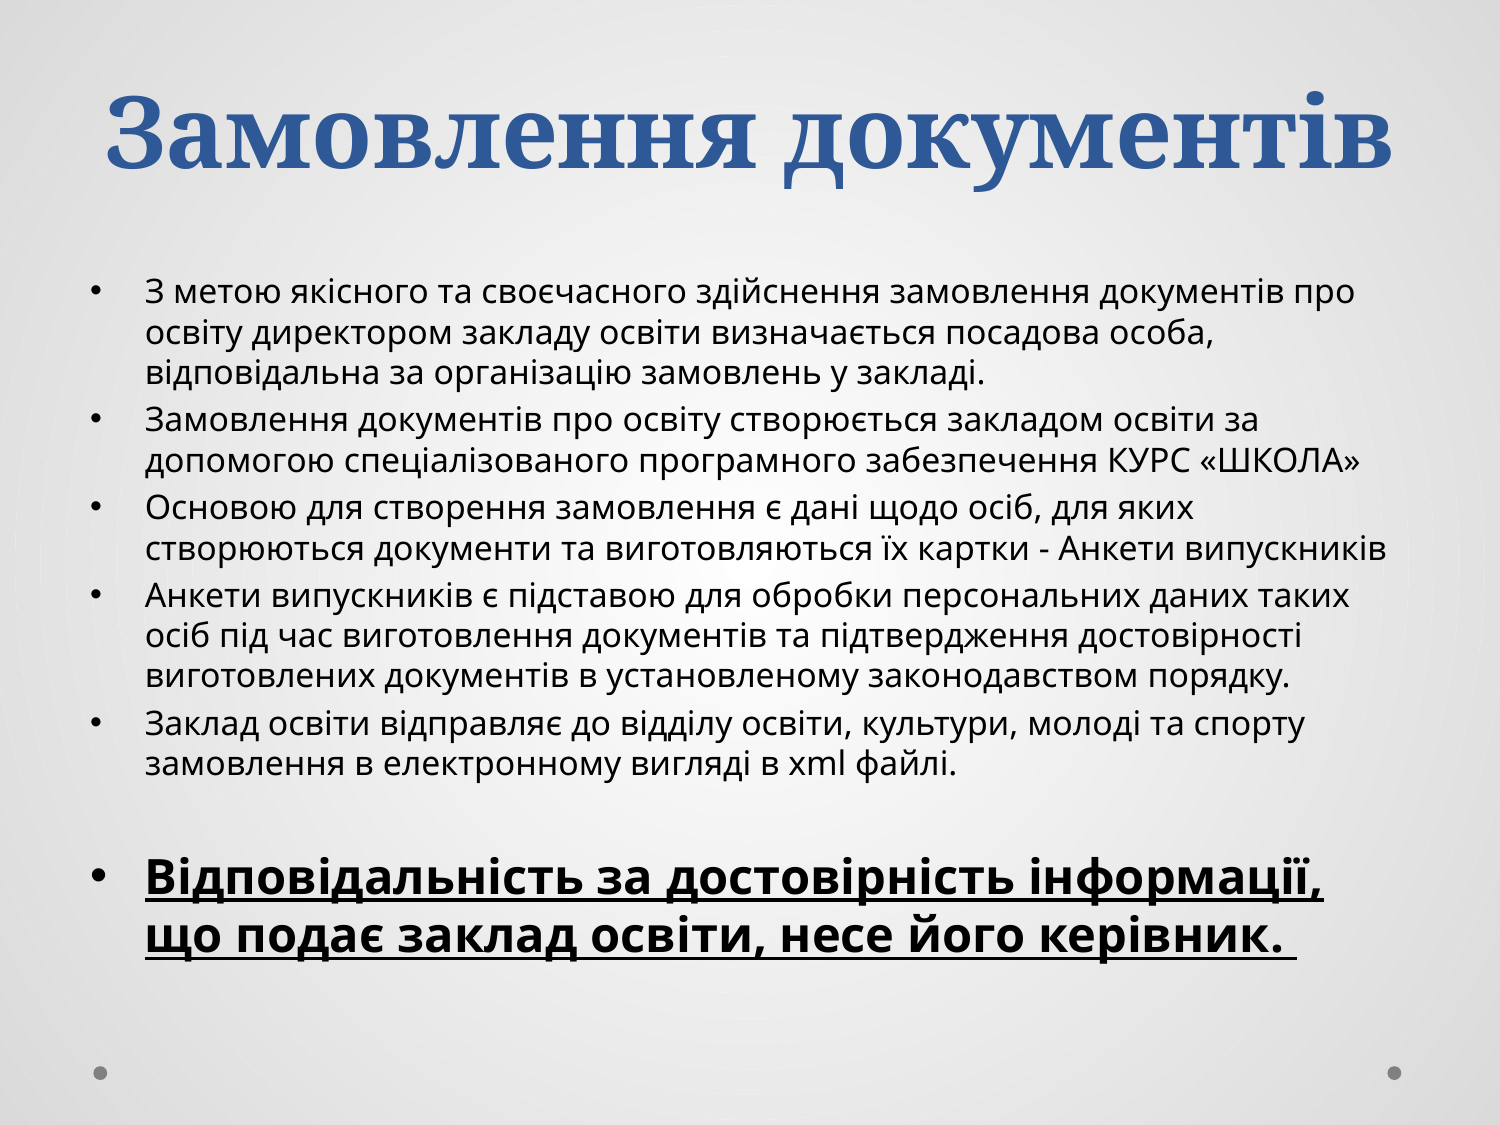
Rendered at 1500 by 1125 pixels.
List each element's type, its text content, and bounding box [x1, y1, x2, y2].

title Замовлення документів [75, 30, 1425, 197]
list З метою якісного та своєчасного здійснення замовлення документів про освіту директором закладу освіти визначається посадова особа, відповідальна за організацію замовлень у закладі. Замовлення документів про освіту створюється закладом освіти за допомогою спеціалізованого програмного забезпечення КУРС «ШКОЛА» Основою для створення замовлення є дані щодо осіб, для яких створюються документи та виготовляються їх картки - Анкети випускників Анкети випускників є підставою для обробки персональних даних таких осіб під час виготовлення документів та підтвердження достовірності виготовлених документів в установленому законодавством порядку. Заклад освіти відправляє до відділу освіти, культури, молоді та спорту замовлення в електронному вигляді в хml файлі. Відповідальність за достовірність інформації, що подає заклад освіти, несе його керівник. [75, 262, 1425, 1005]
